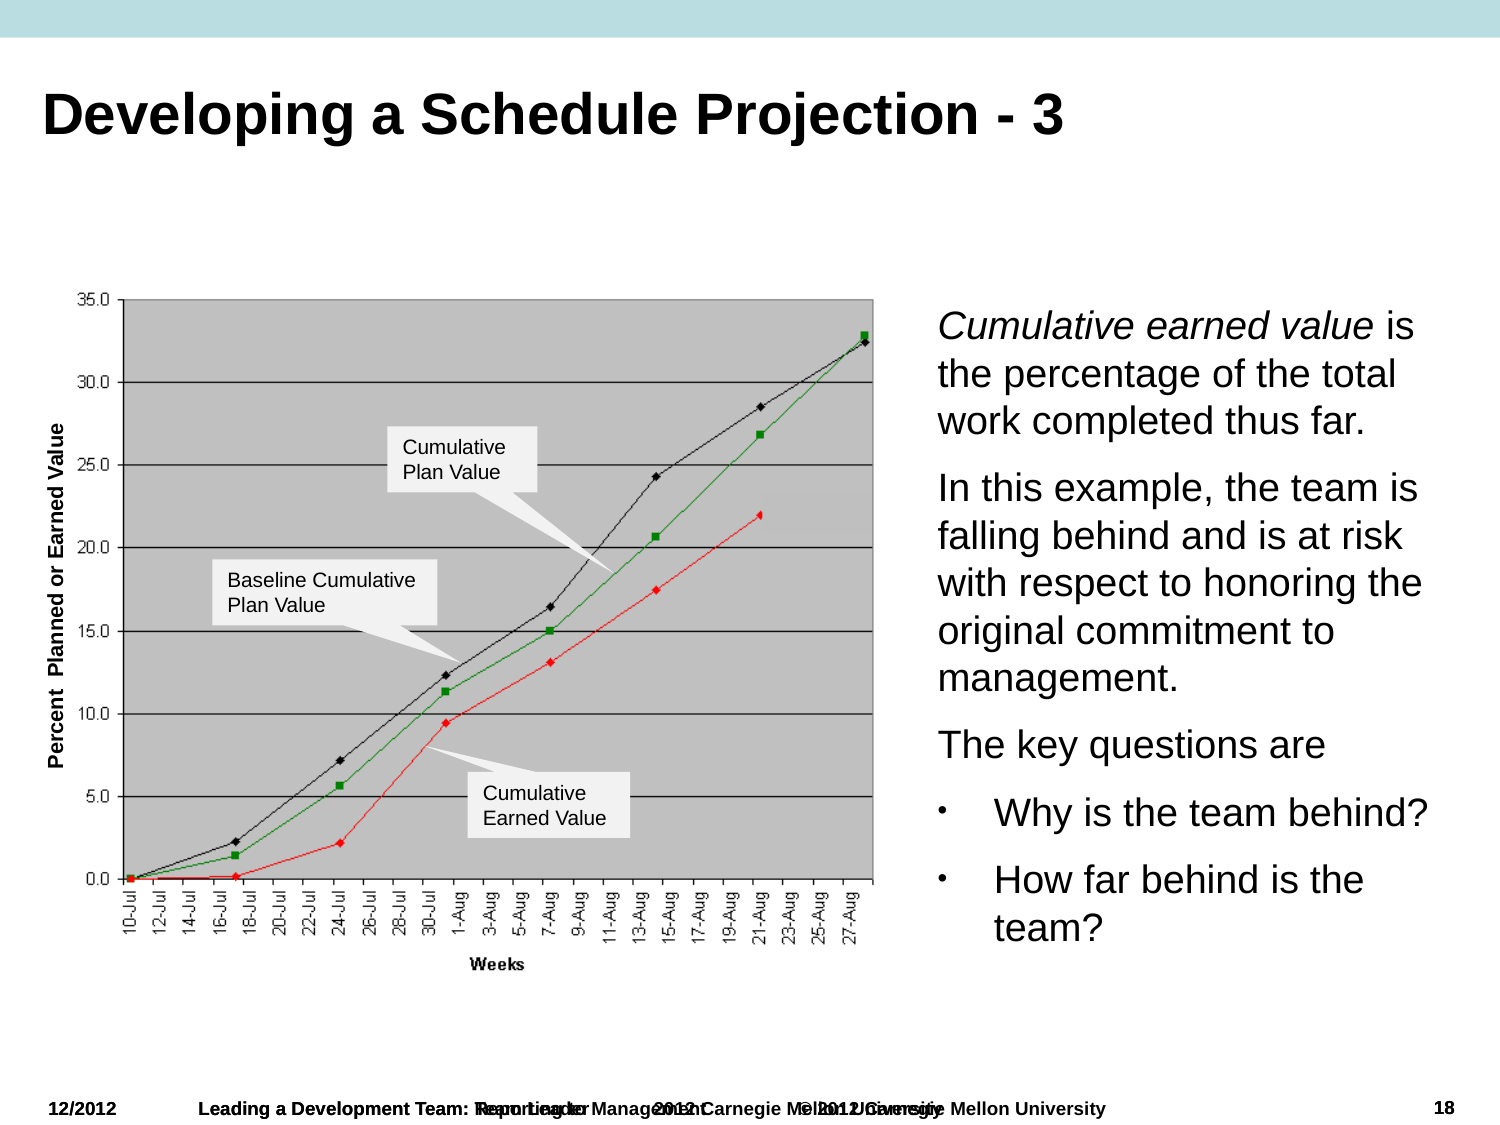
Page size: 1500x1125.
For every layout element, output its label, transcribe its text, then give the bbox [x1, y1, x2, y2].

text_box Percent Planned or Earned Value [33, 408, 65, 784]
list Cumulative earned value is the percentage of the total work completed thus far. In this example, the team is falling behind and is at risk with respect to honoring the original commitment to management. The key questions are Why is the team behind? How far behind is the team? [937, 299, 1463, 875]
picture [70, 270, 891, 1001]
title Developing a Schedule Projection - 3 [42, 89, 1438, 147]
